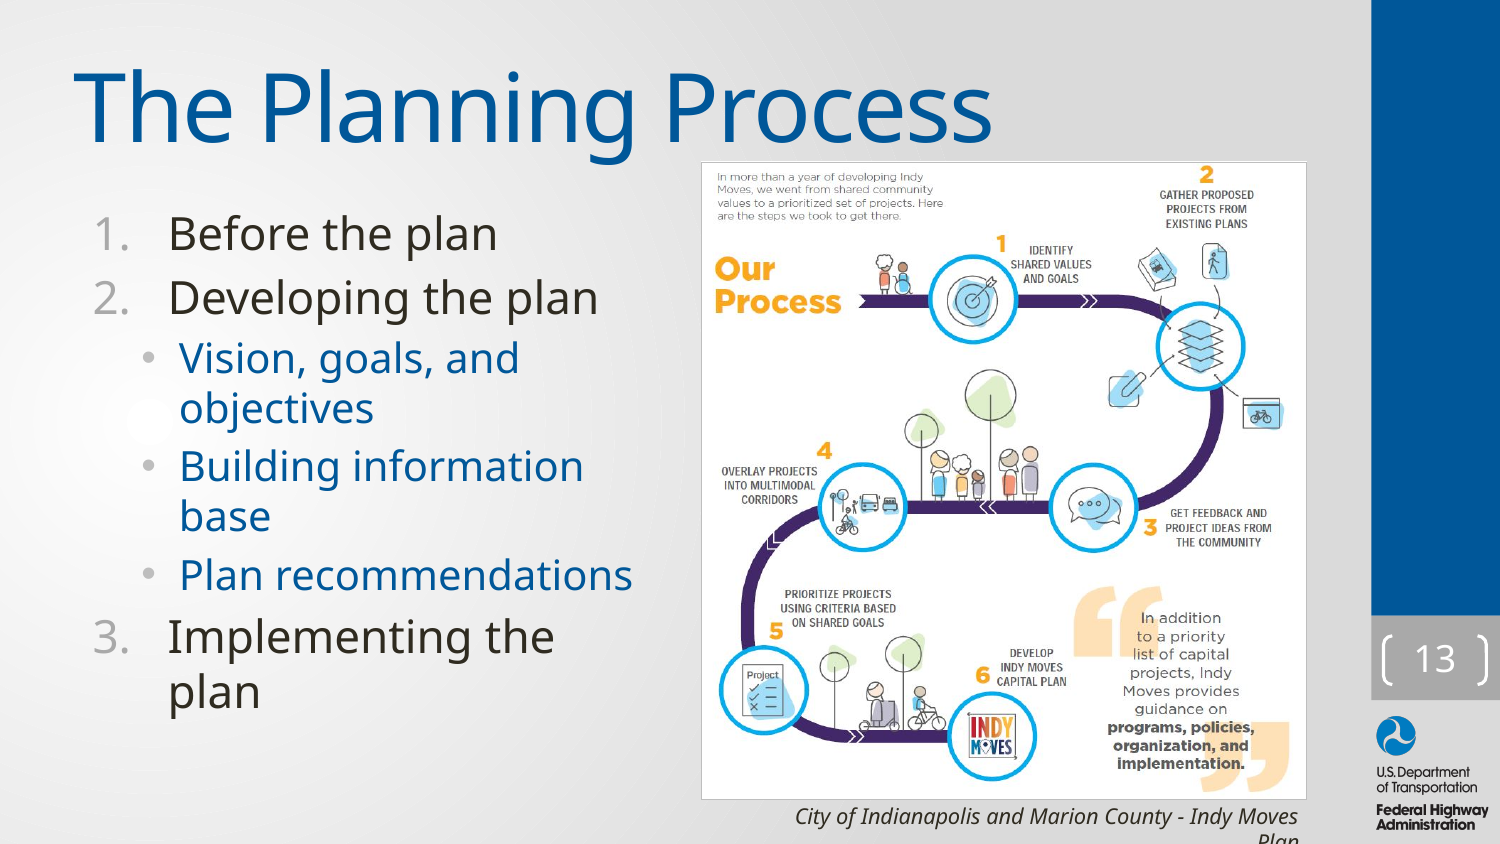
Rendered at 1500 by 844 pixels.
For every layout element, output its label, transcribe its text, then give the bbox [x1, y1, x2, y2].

picture [701, 161, 1307, 800]
title The Planning Process [58, 33, 1309, 175]
slide_number 13 [1381, 634, 1488, 687]
list Before the plan Developing the plan Vision, goals, and objectives Building information base Plan recommendations Implementing the plan [58, 196, 664, 788]
text_box City of Indianapolis and Marion County - Indy Moves Plan [737, 802, 1315, 844]
